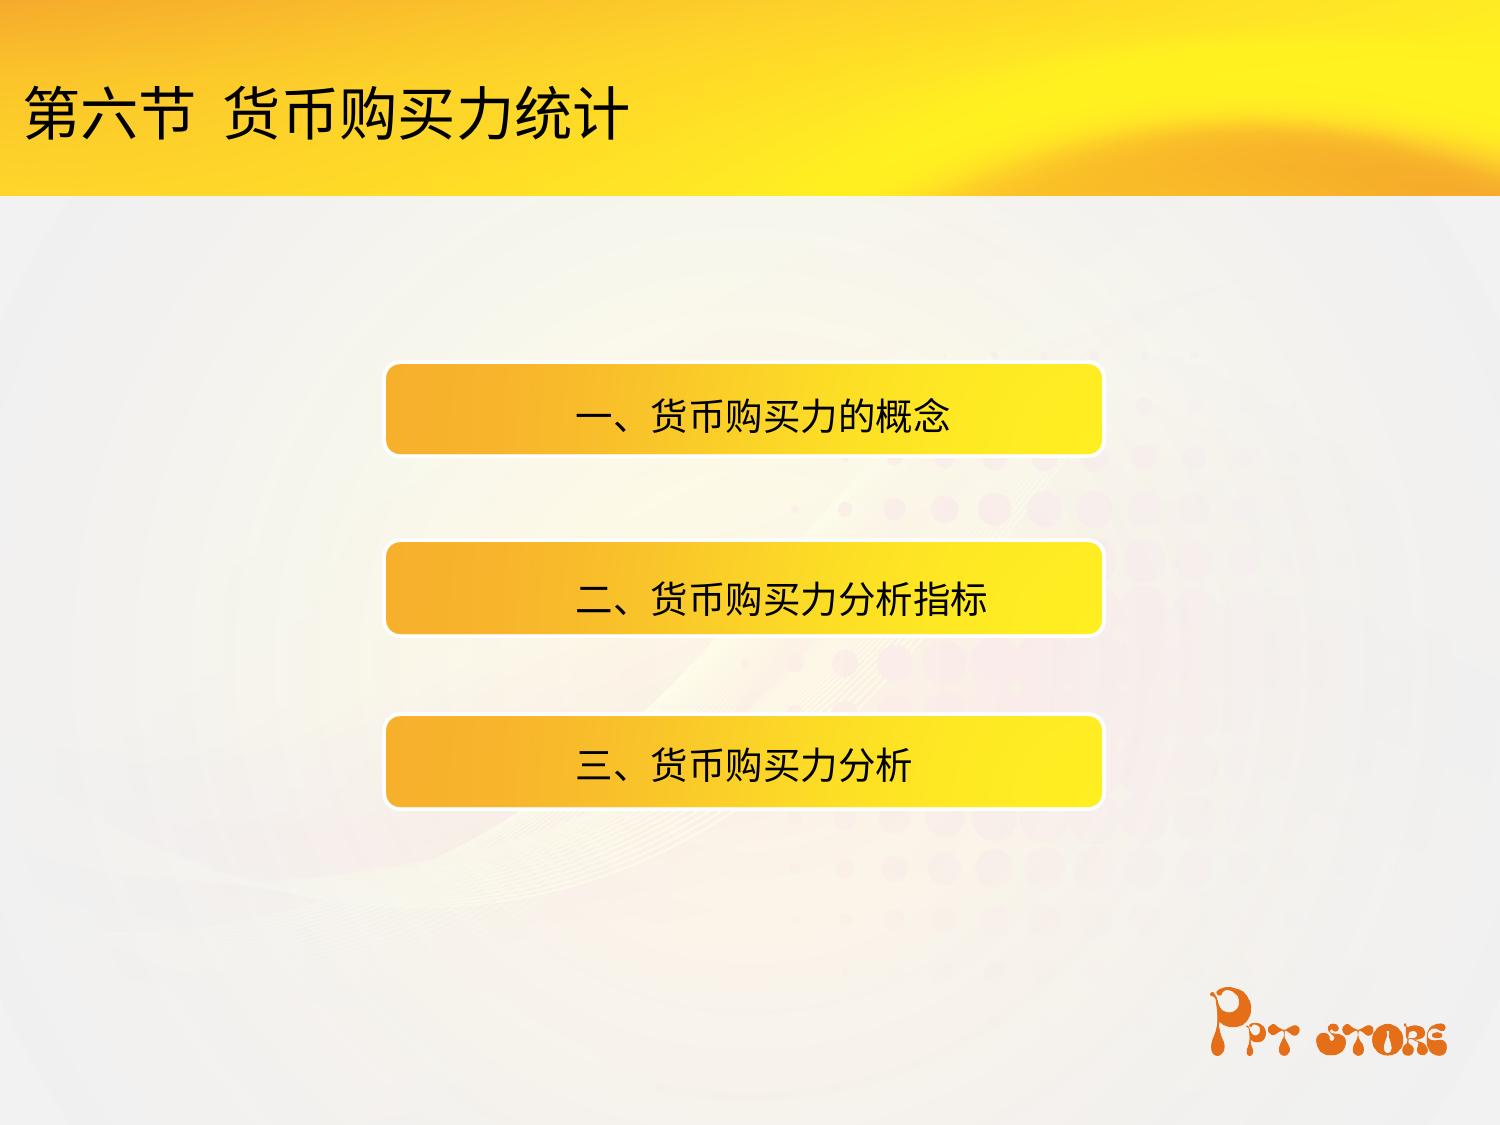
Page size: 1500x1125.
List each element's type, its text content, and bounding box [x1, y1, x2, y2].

picture [0, 0, 1500, 1125]
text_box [381, 359, 1107, 459]
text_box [381, 538, 1140, 638]
title 第六节 货币购买力统计 [0, 54, 1002, 171]
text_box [381, 712, 1258, 811]
